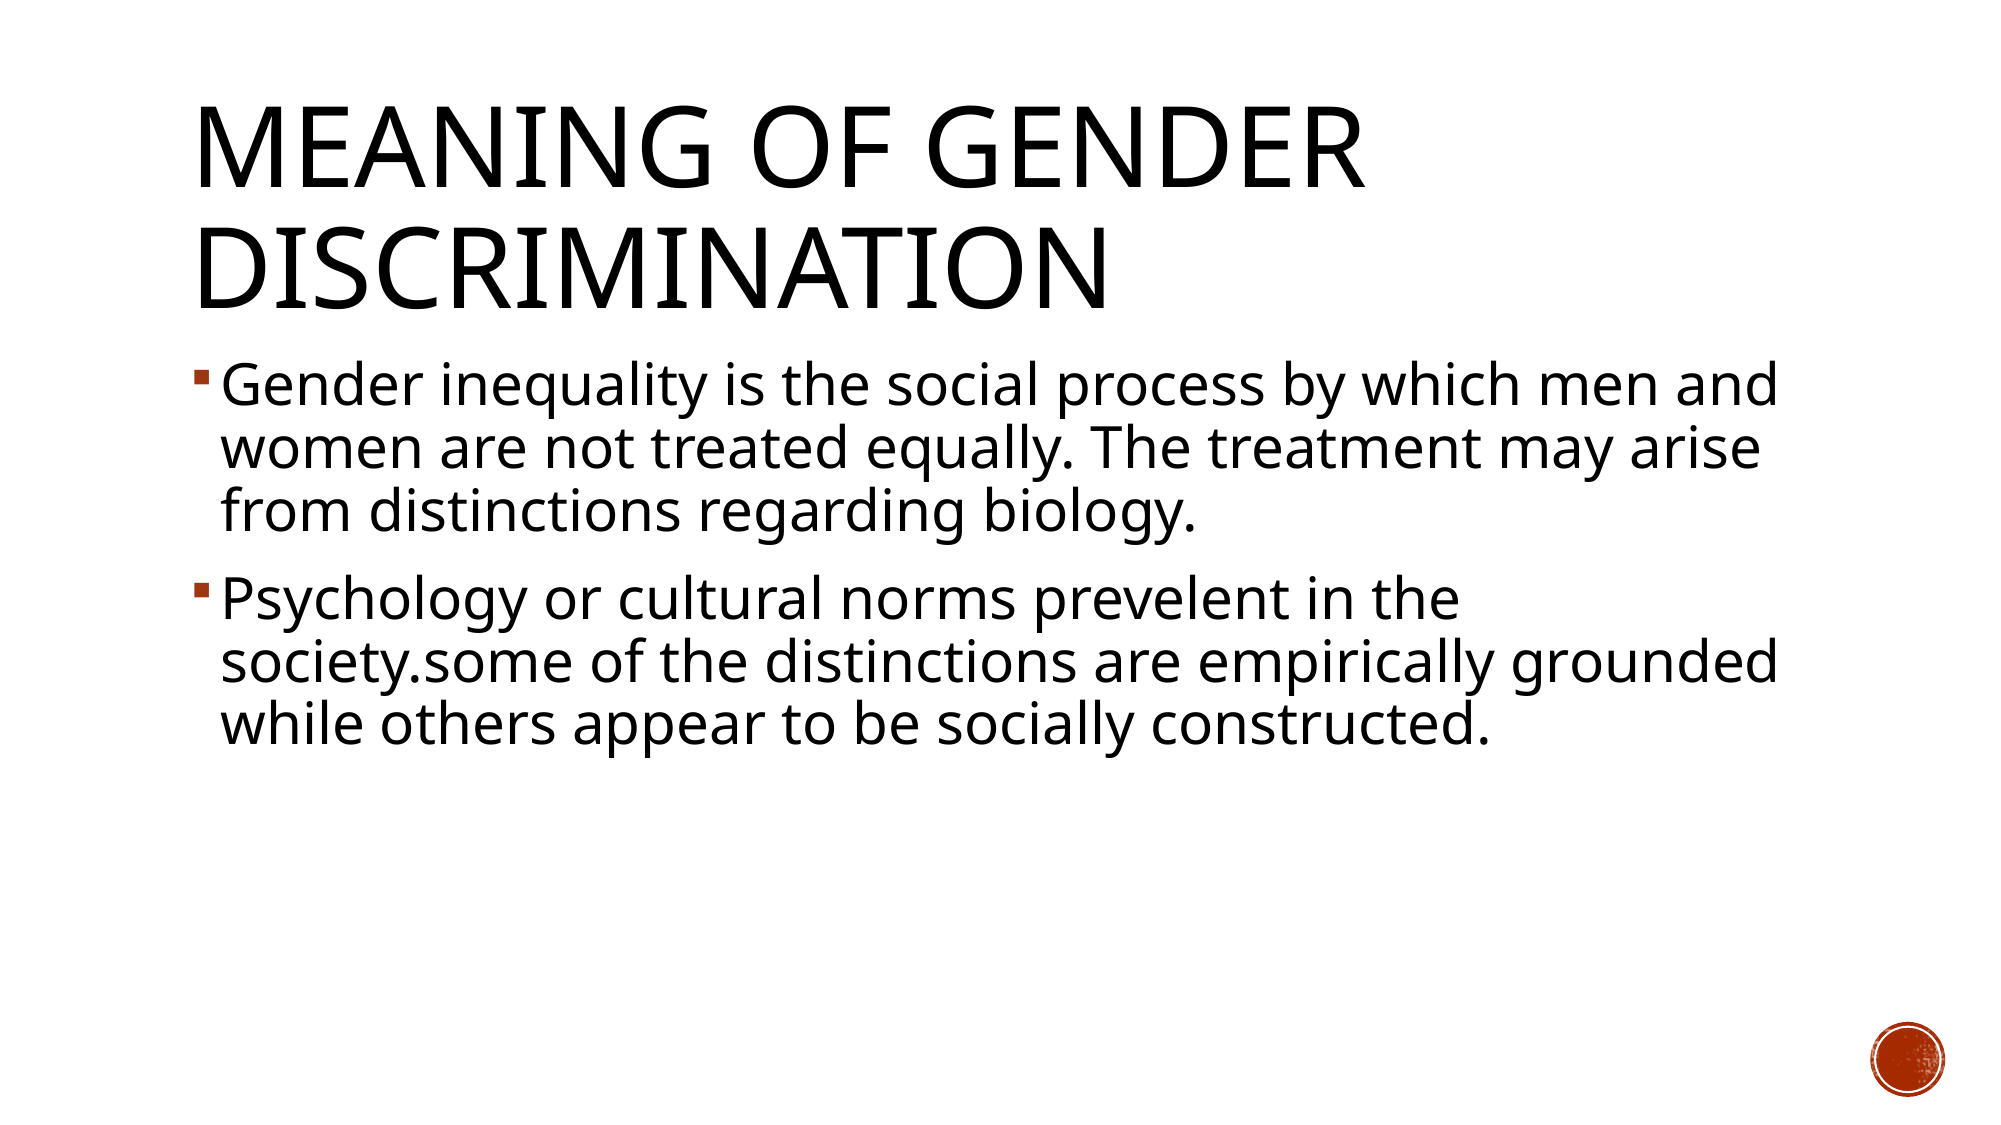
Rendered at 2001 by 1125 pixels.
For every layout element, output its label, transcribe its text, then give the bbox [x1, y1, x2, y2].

list Gender inequality is the social process by which men and women are not treated equally. The treatment may arise from distinctions regarding biology. Psychology or cultural norms prevelent in the society.some of the distinctions are empirically grounded while others appear to be socially constructed. [175, 348, 1826, 1013]
title Meaning of gender discrimination [175, 79, 1826, 344]
